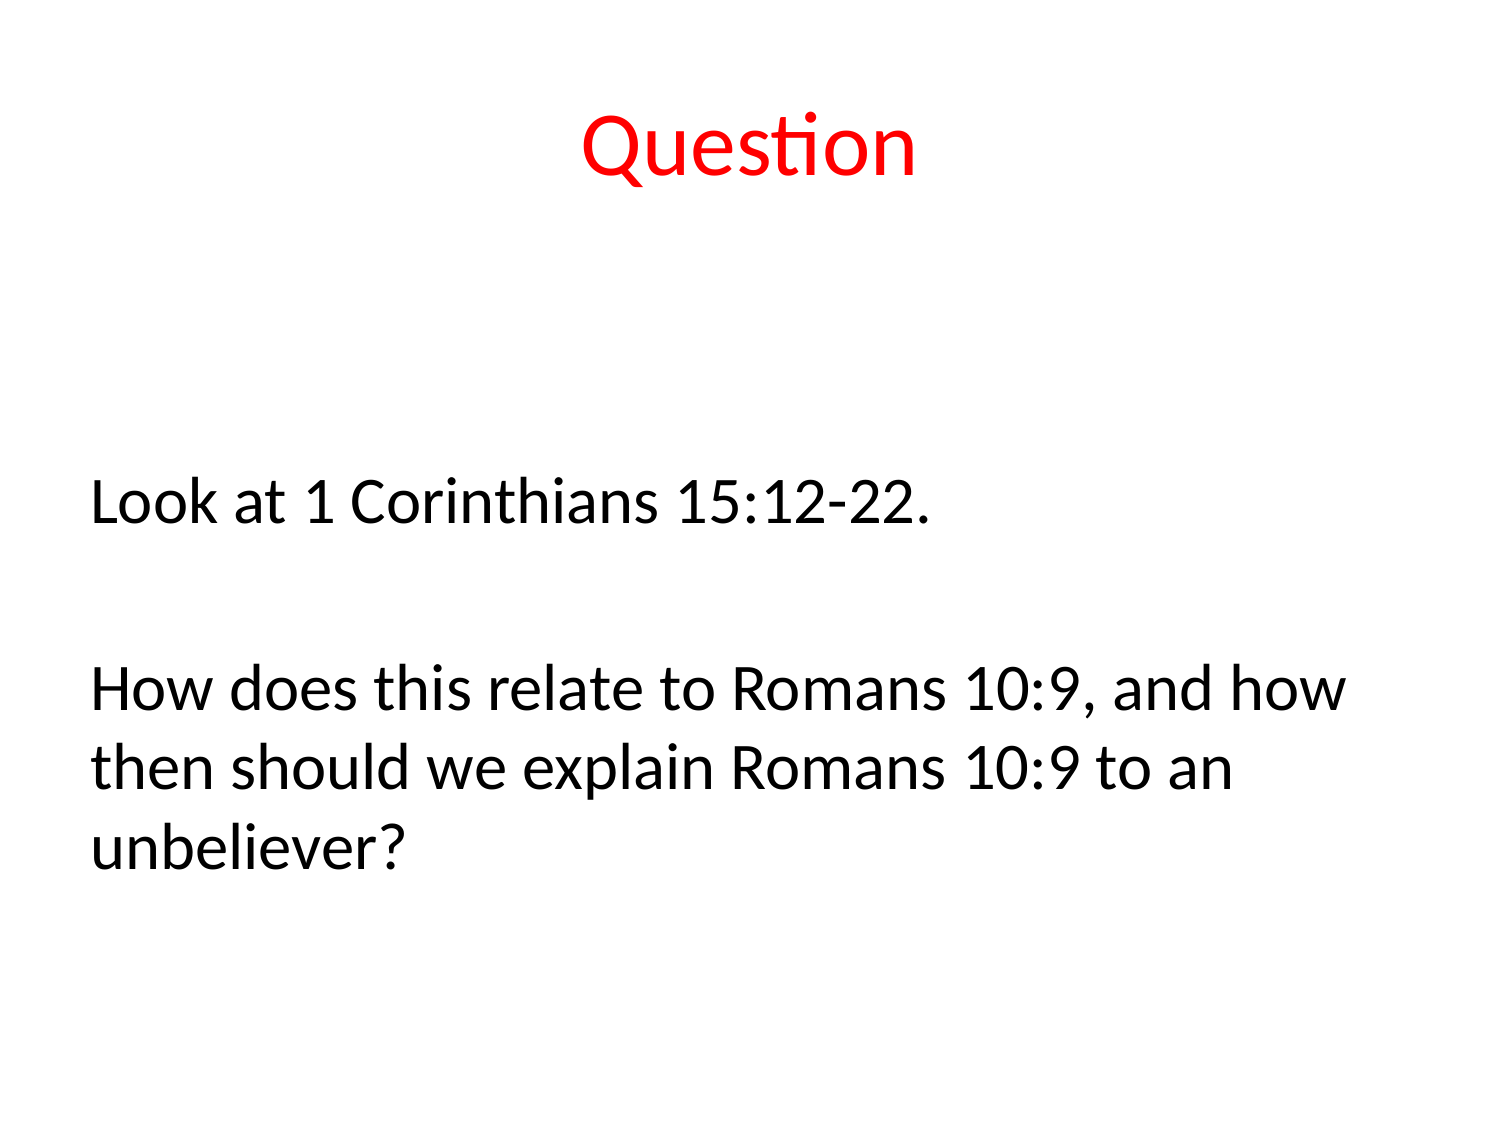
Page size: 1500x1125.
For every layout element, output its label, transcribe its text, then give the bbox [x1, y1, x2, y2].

title Question [75, 45, 1425, 233]
list Look at 1 Corinthians 15:12-22. How does this relate to Romans 10:9, and how then should we explain Romans 10:9 to an unbeliever? [75, 262, 1425, 1005]
